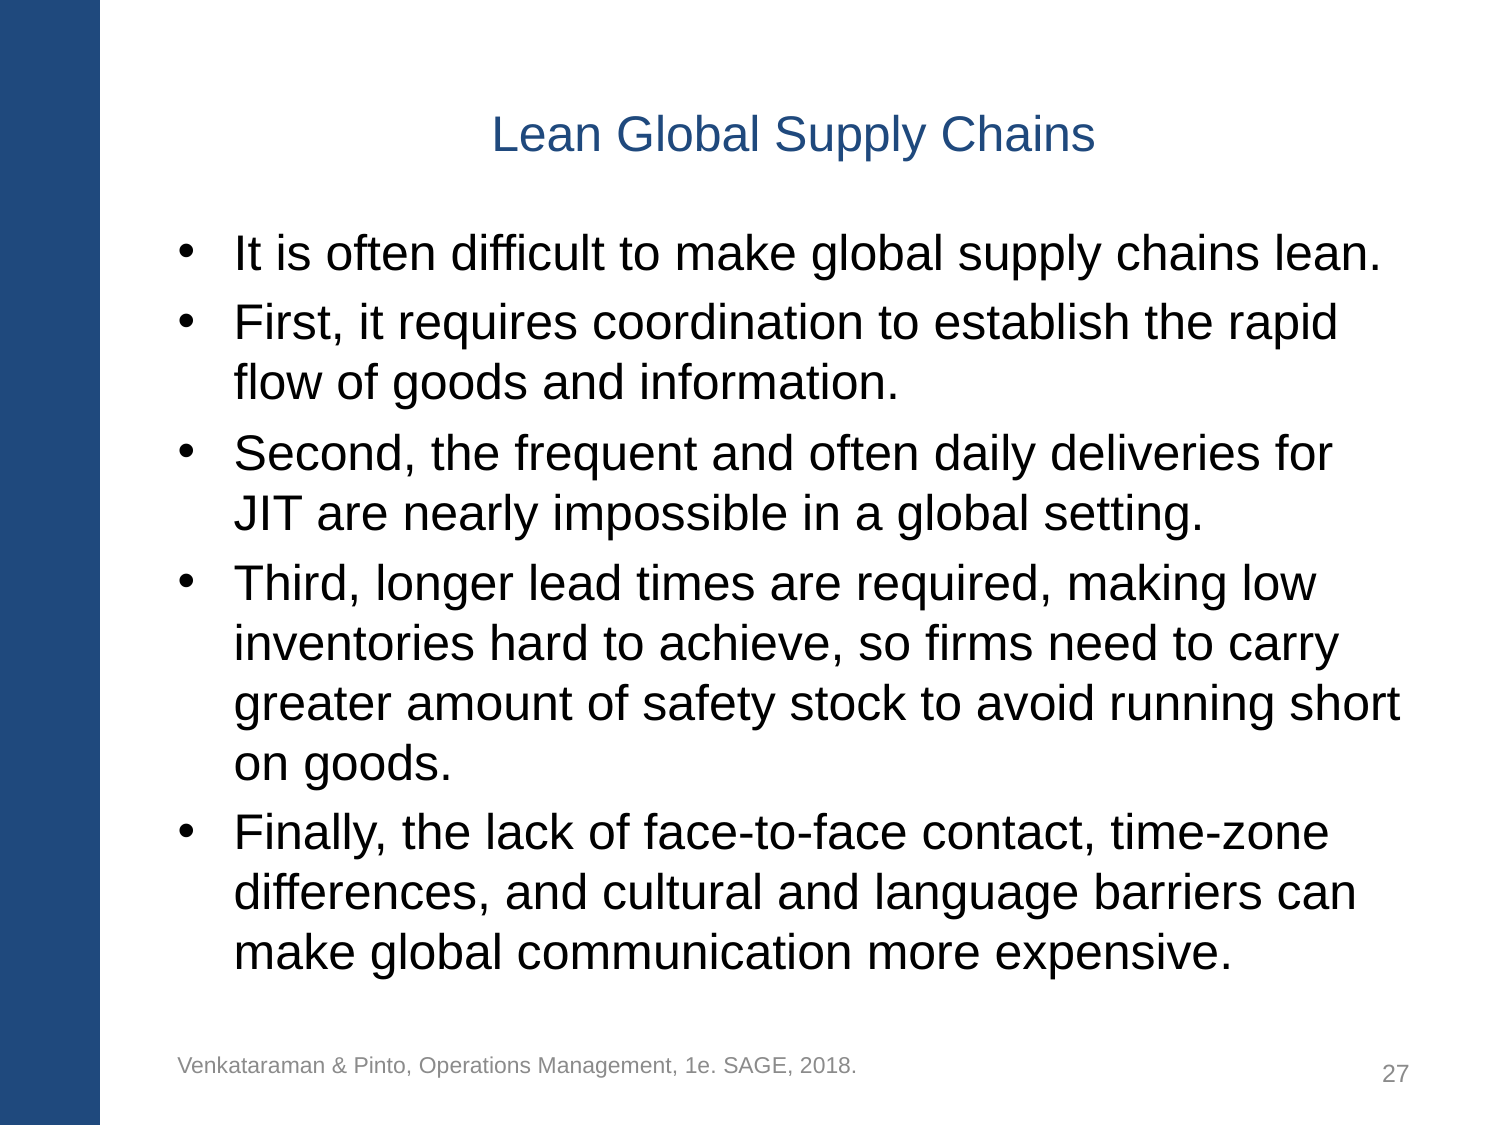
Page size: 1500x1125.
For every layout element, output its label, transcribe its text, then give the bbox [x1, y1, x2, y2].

list It is often difficult to make global supply chains lean. First, it requires coordination to establish the rapid flow of goods and information. Second, the frequent and often daily deliveries for JIT are nearly impossible in a global setting. Third, longer lead times are required, making low inventories hard to achieve, so firms need to carry greater amount of safety stock to avoid running short on goods. Finally, the lack of face-to-face contact, time-zone differences, and cultural and language barriers can make global communication more expensive. [162, 212, 1425, 1025]
footer Venkataraman & Pinto, Operations Management, 1e. SAGE, 2018. [162, 1042, 1313, 1103]
title Lean Global Supply Chains [162, 37, 1425, 212]
slide_number 27 [1350, 1042, 1425, 1103]
